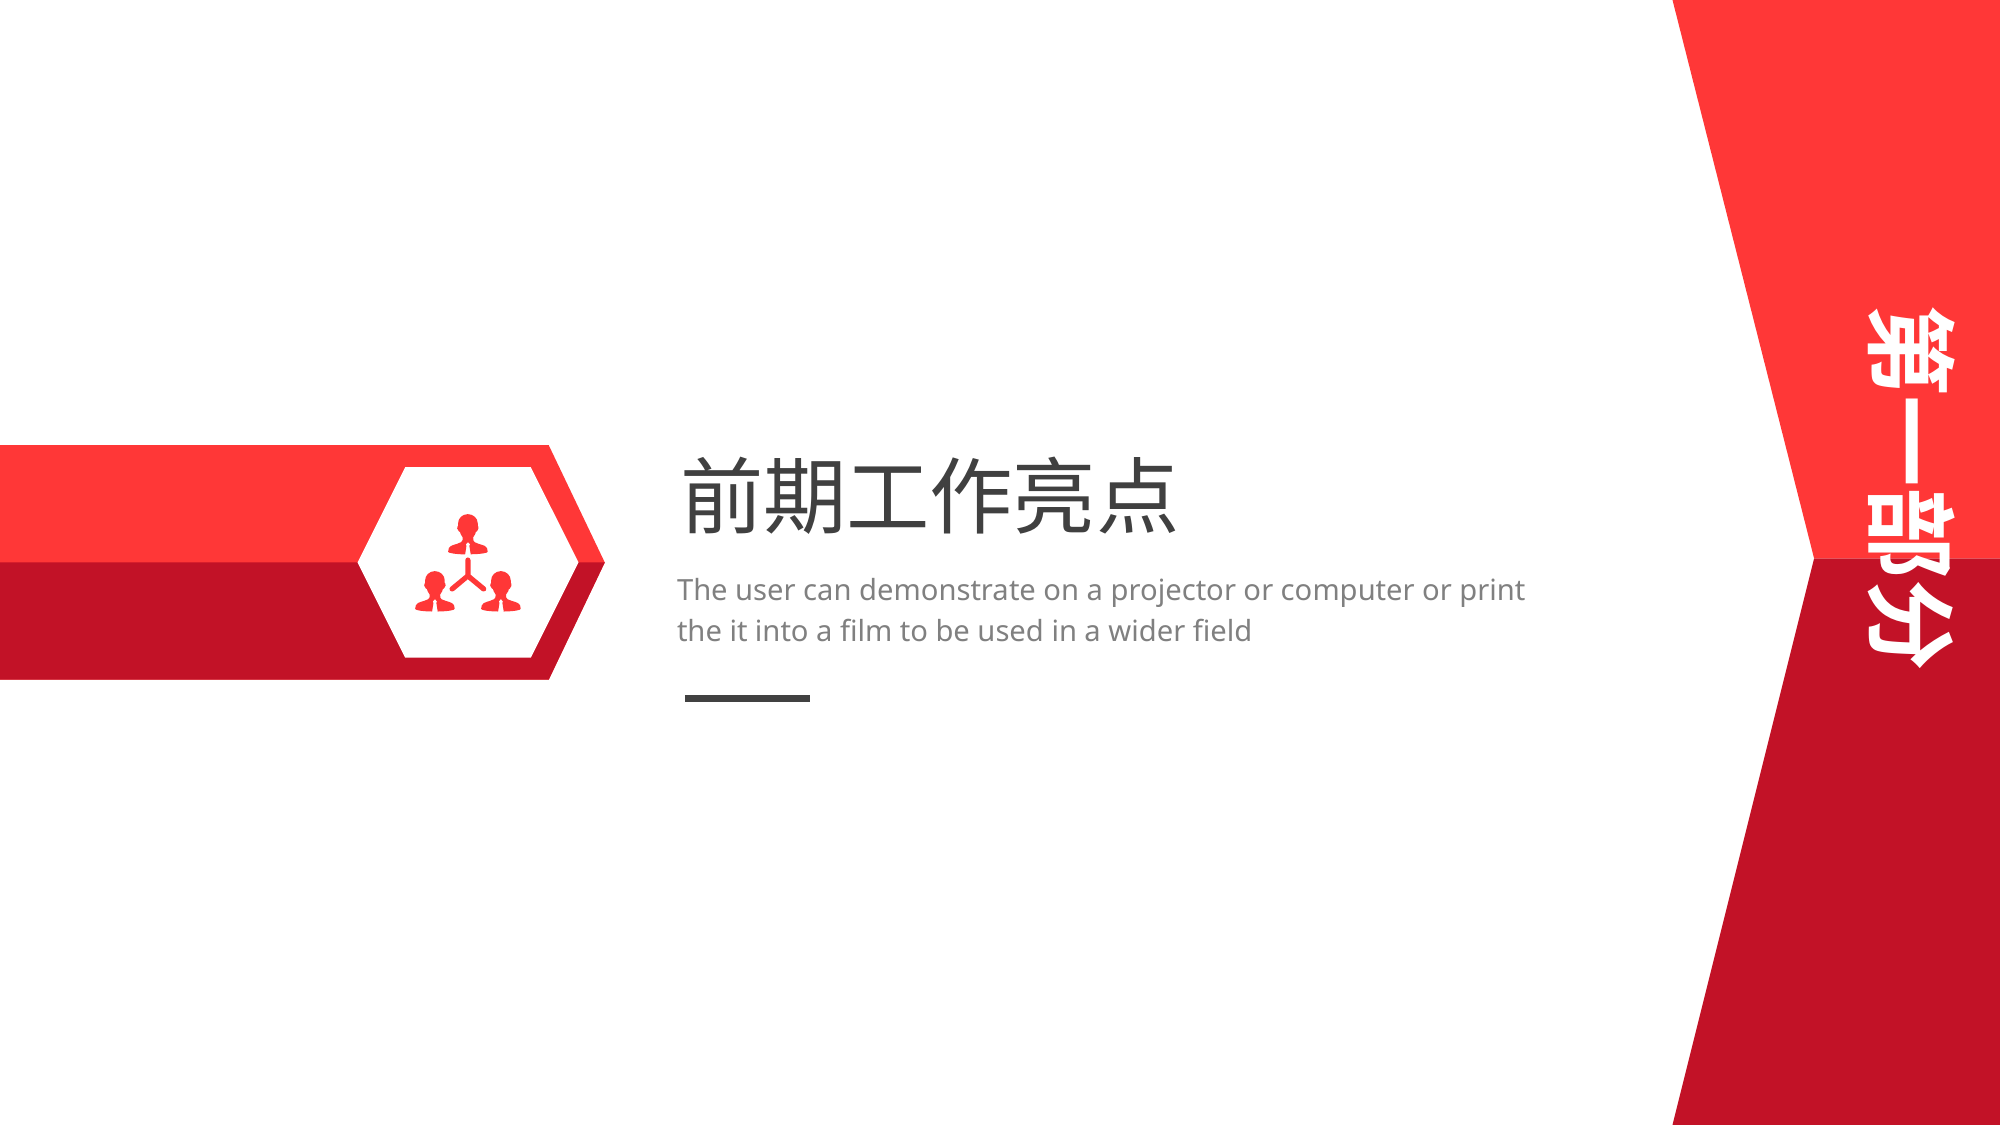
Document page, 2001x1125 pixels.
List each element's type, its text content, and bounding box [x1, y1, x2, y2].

text_box 前期工作亮点 [665, 436, 1195, 551]
text_box [1671, 559, 2000, 1125]
text_box 第一部分 [1833, 289, 1976, 836]
text_box The user can demonstrate on a projector or computer or print the it into a film to be used in a wider field [662, 556, 1584, 656]
text_box [1671, 0, 2000, 560]
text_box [0, 445, 605, 680]
